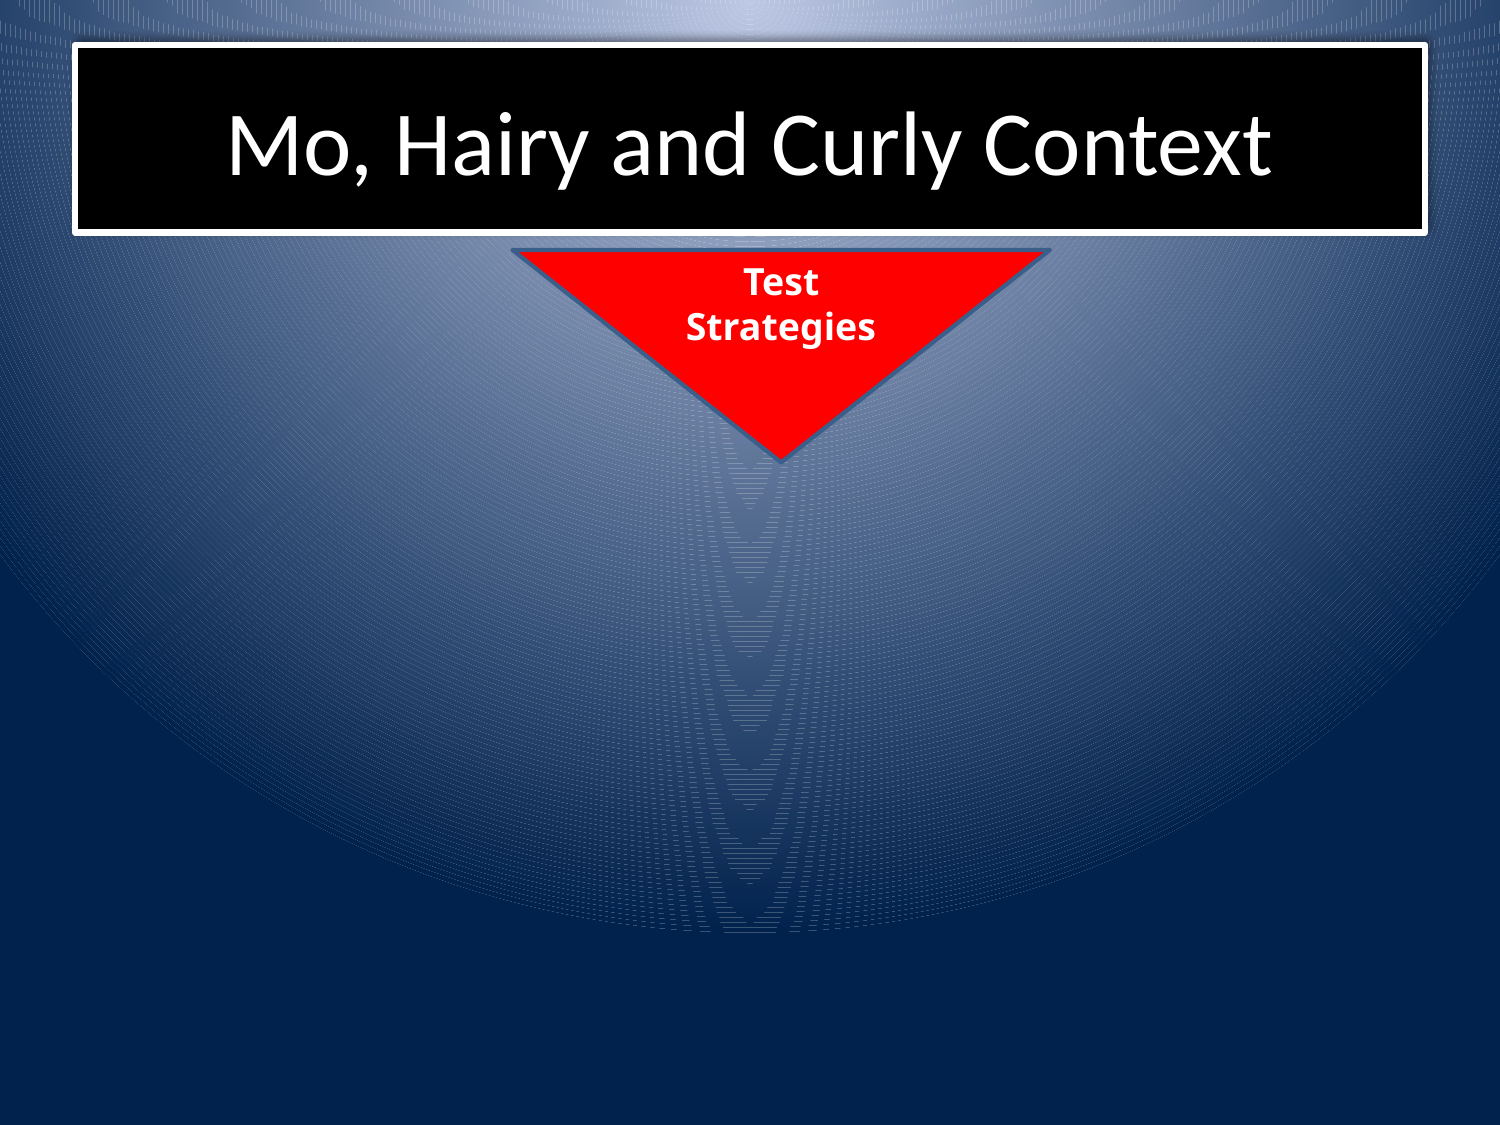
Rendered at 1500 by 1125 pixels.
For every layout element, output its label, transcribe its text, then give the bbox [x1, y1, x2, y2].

title Mo, Hairy and Curly Context [72, 42, 1428, 236]
text_box Test Strategies [510, 247, 1052, 465]
